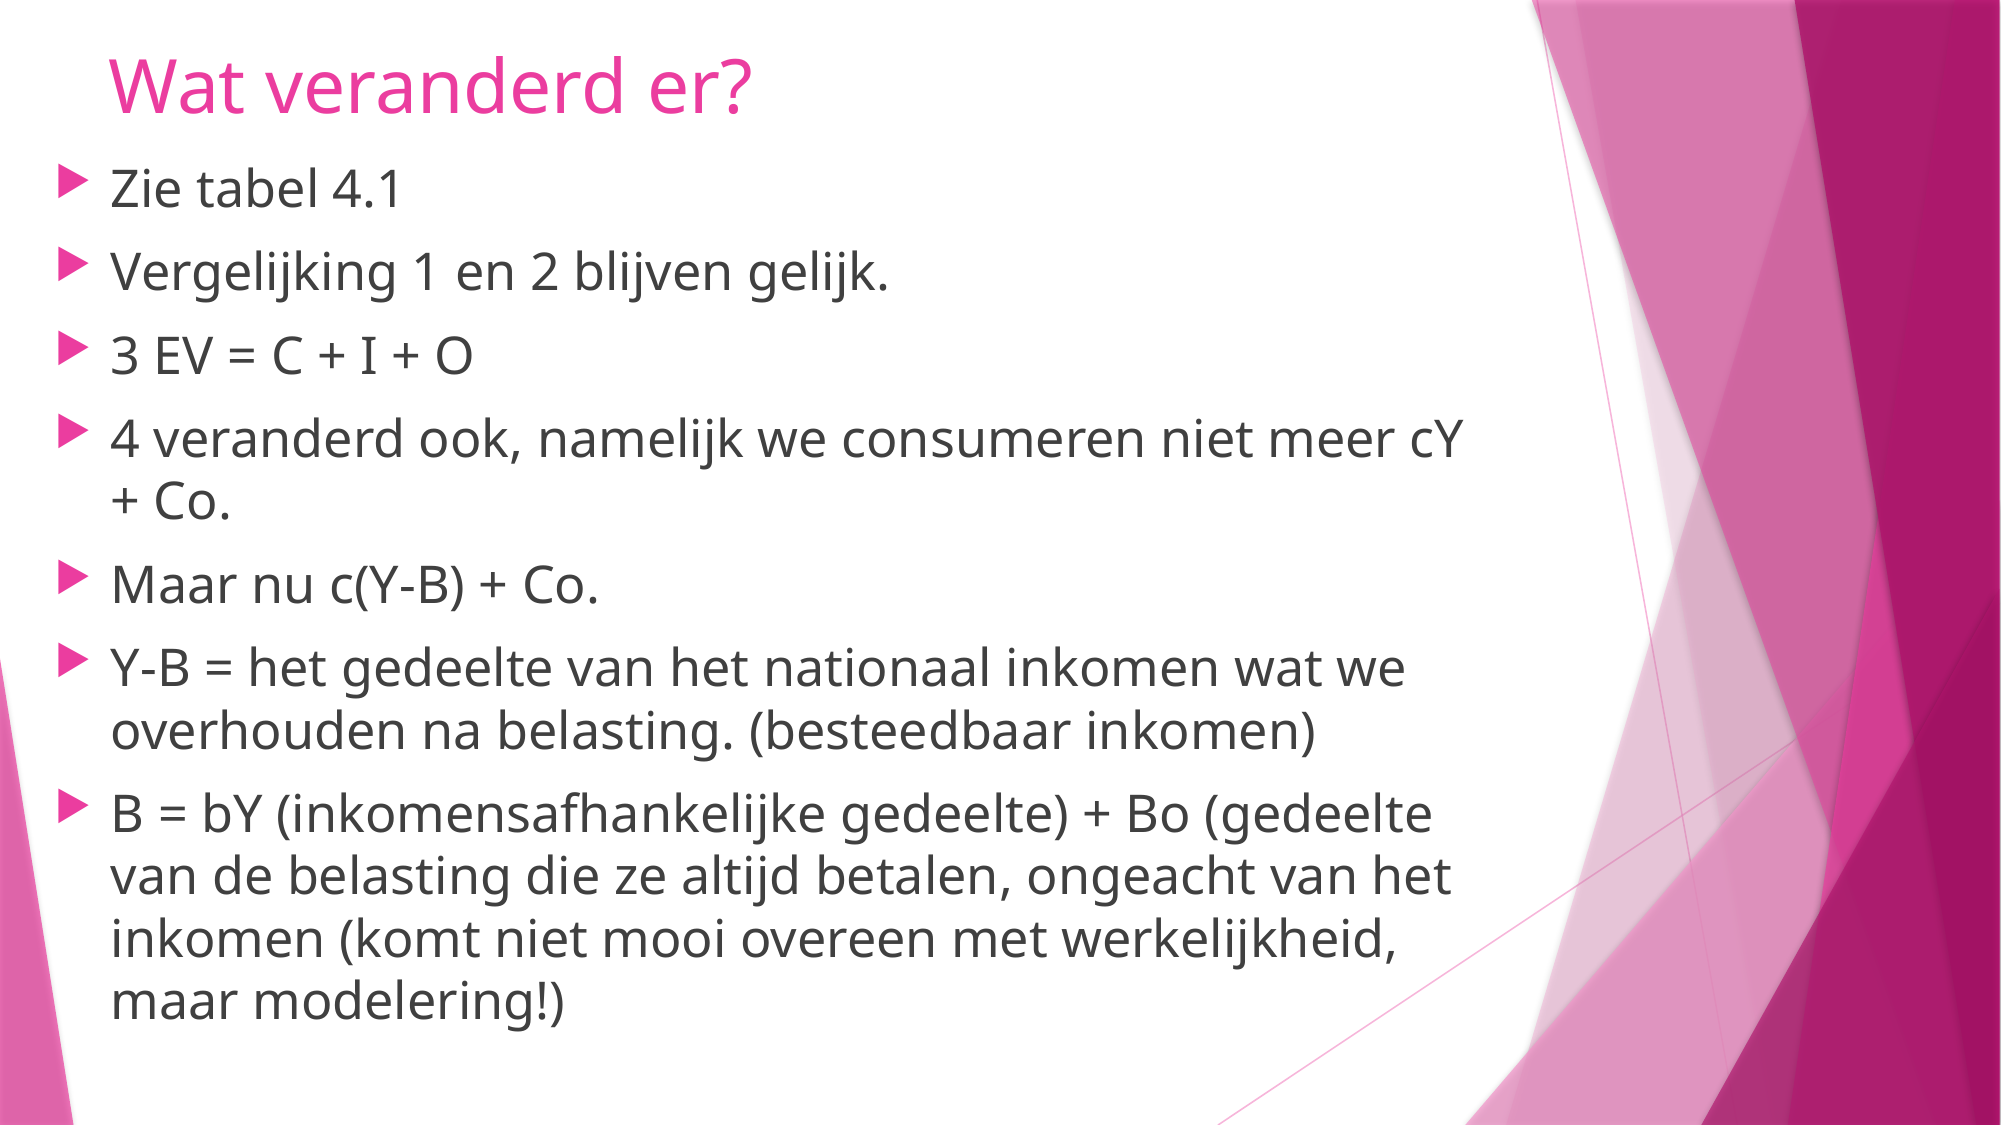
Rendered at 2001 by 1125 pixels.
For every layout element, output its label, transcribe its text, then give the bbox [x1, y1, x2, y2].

list Zie tabel 4.1 Vergelijking 1 en 2 blijven gelijk. 3 EV = C + I + O 4 veranderd ook, namelijk we consumeren niet meer cY + Co. Maar nu c(Y-B) + Co. Y-B = het gedeelte van het nationaal inkomen wat we overhouden na belasting. (besteedbaar inkomen) B = bY (inkomensafhankelijke gedeelte) + Bo (gedeelte van de belasting die ze altijd betalen, ongeacht van het inkomen (komt niet mooi overeen met werkelijkheid, maar modelering!) [39, 147, 1522, 892]
title Wat veranderd er? [93, 31, 1522, 147]
